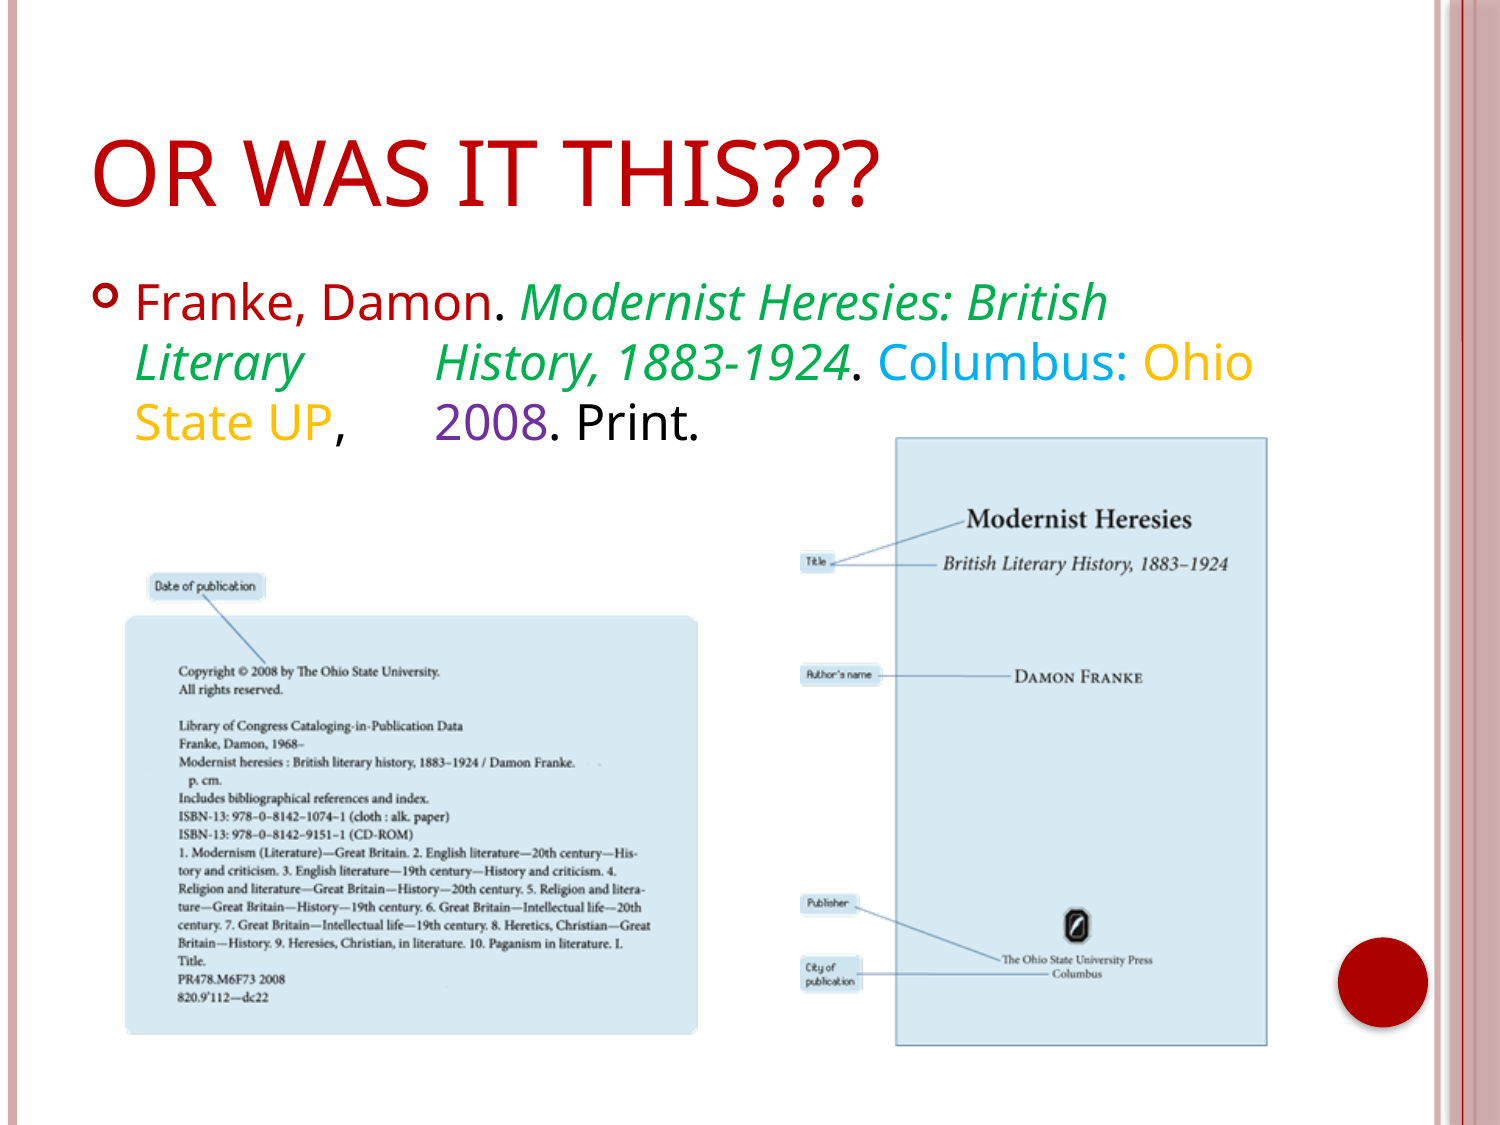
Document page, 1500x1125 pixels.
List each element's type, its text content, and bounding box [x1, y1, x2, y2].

list Franke, Damon. Modernist Heresies: British Literary History, 1883-1924. Columbus: Ohio State UP, 2008. Print. [75, 262, 1300, 1062]
picture [799, 436, 1271, 1049]
picture [124, 572, 699, 1036]
title Or was it this??? [75, 45, 1300, 233]
